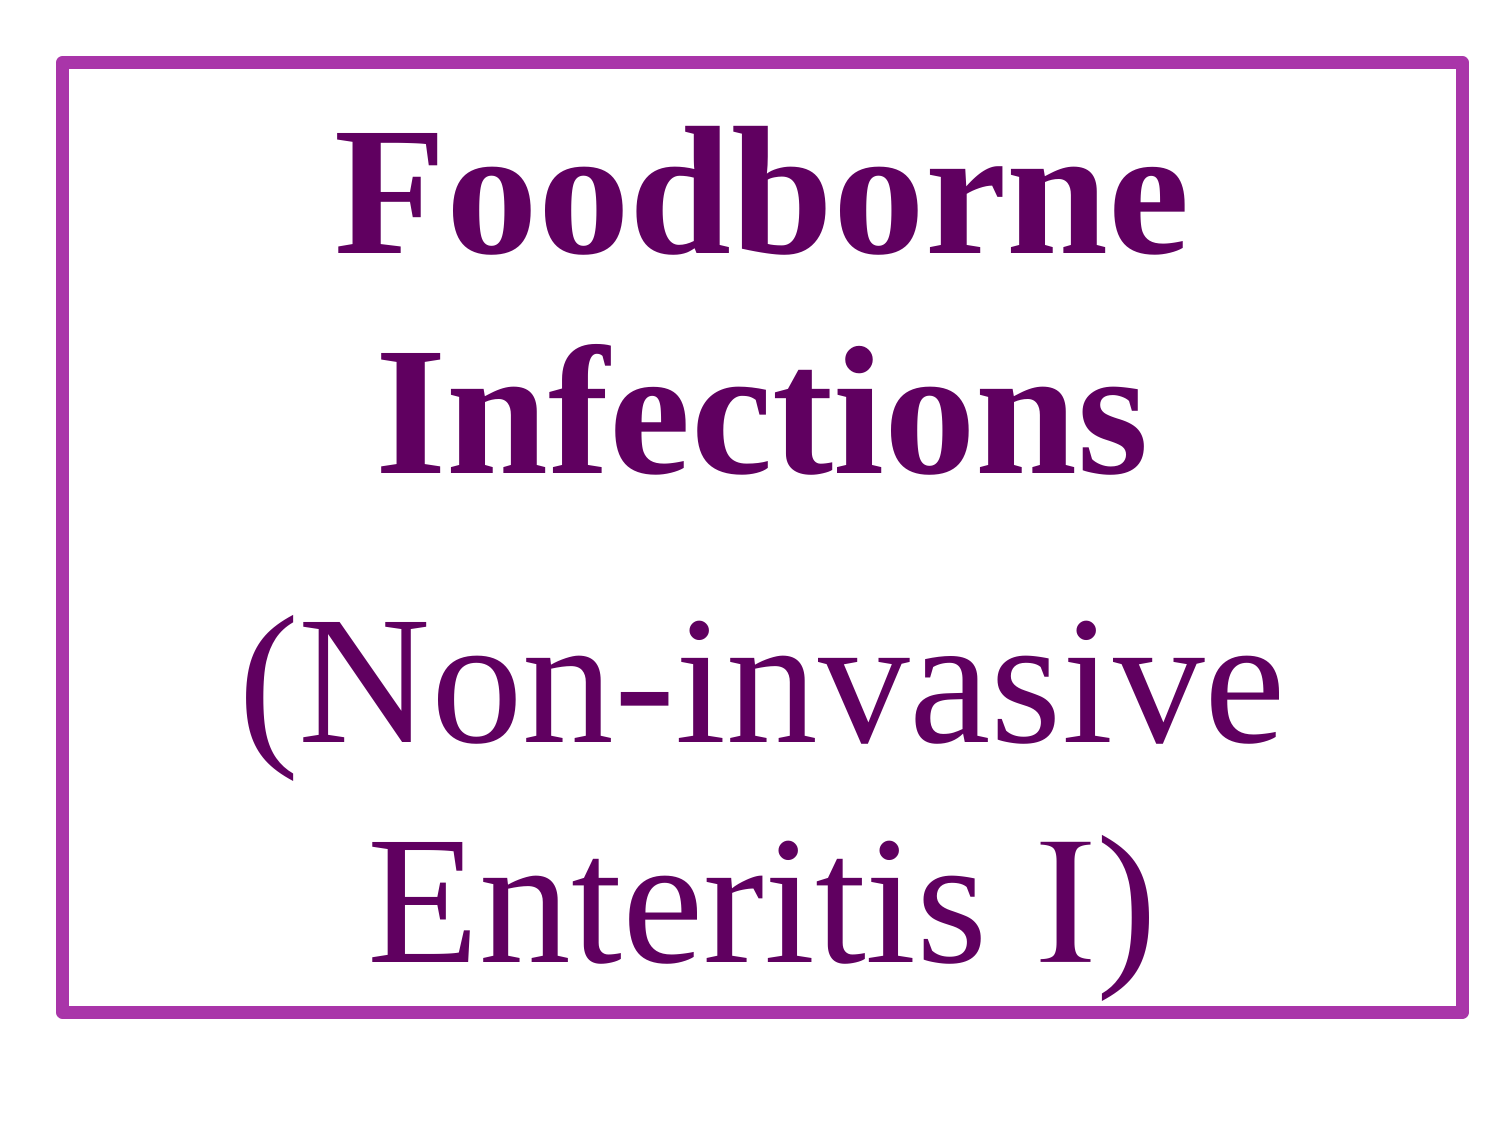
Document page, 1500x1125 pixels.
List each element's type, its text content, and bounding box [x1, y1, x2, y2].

subtitle Foodborne Infections (Non-invasive Enteritis I) [62, 62, 1463, 1013]
